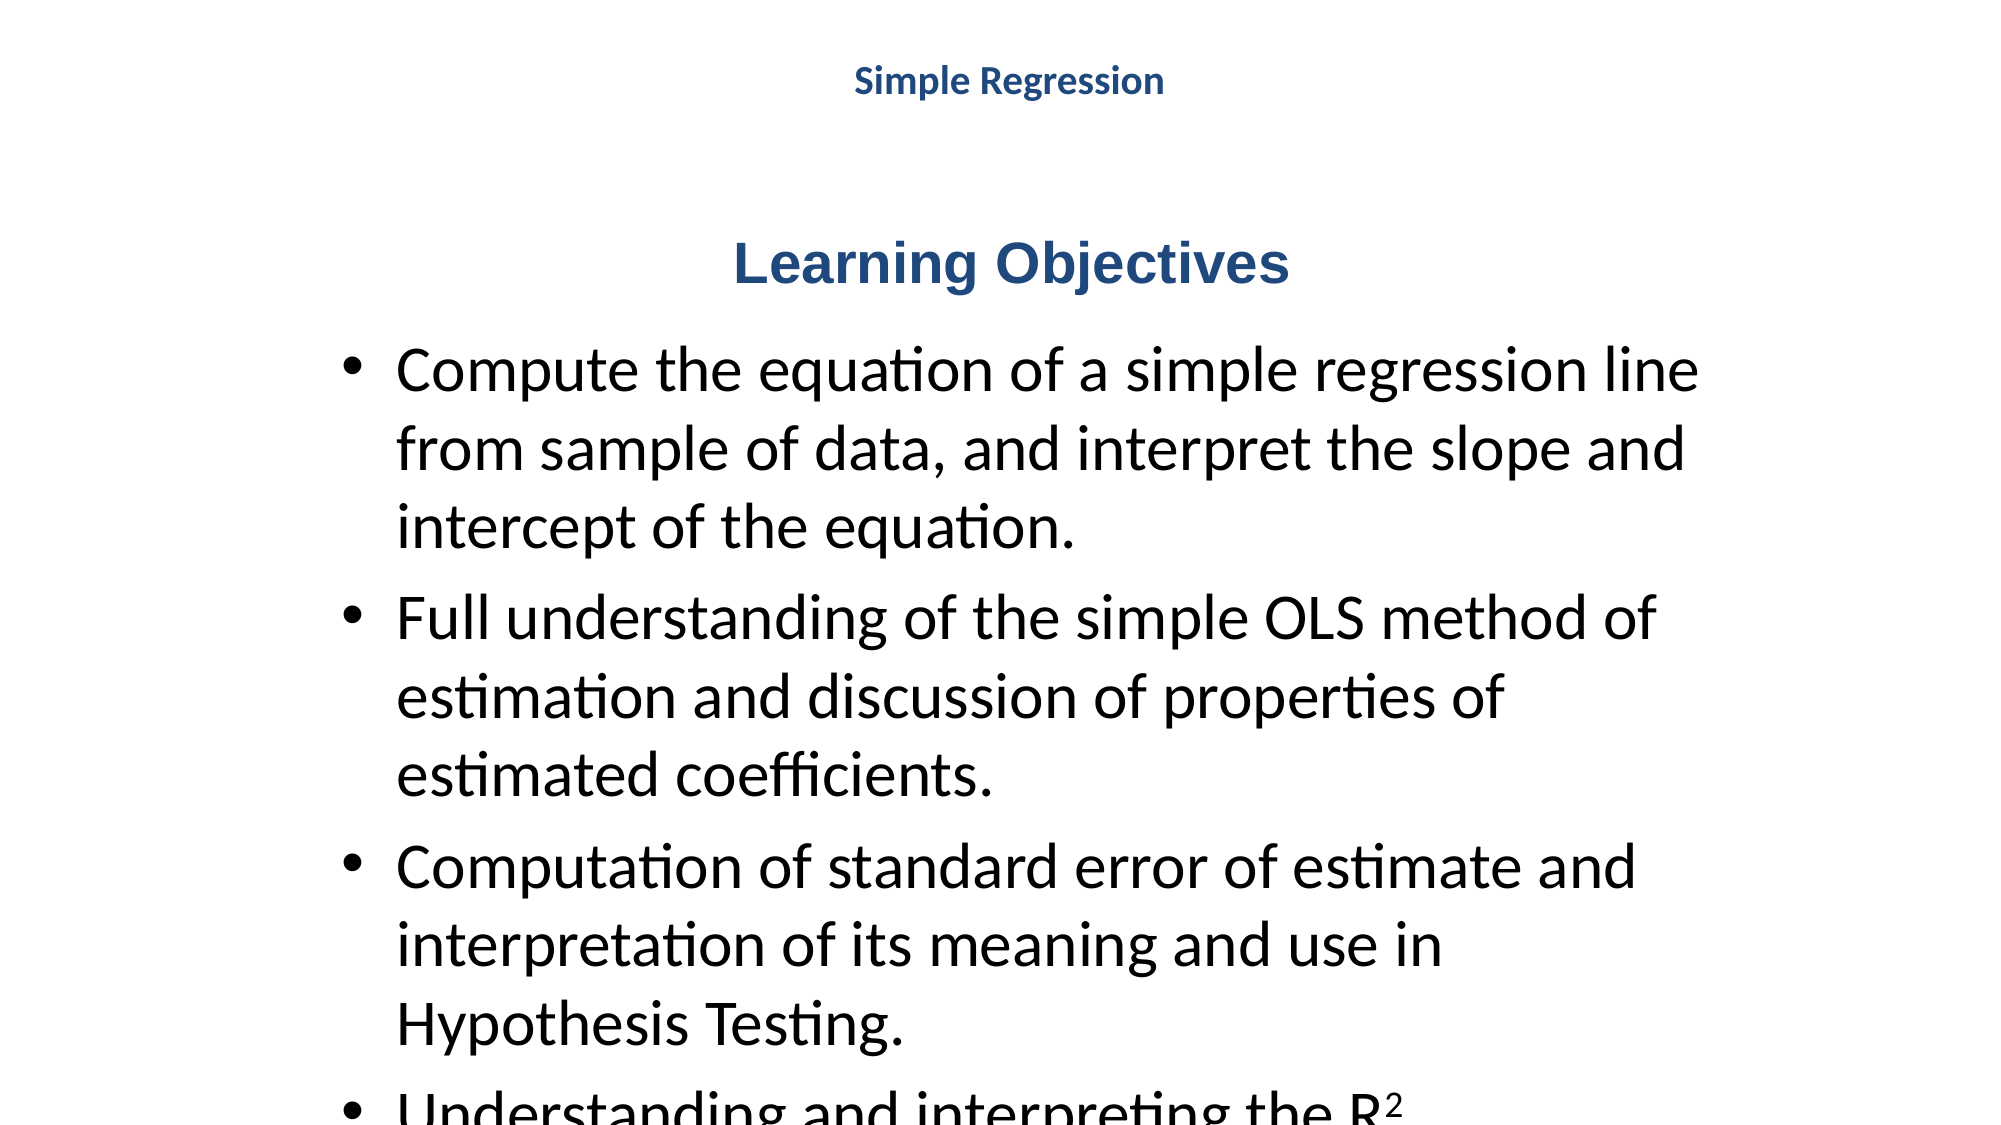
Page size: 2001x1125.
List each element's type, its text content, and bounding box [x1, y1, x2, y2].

title Simple Regression [335, 45, 1686, 161]
list Compute the equation of a simple regression line from sample of data, and interpret the slope and intercept of the equation. Full understanding of the simple OLS method of estimation and discussion of properties of estimated coefficients. Computation of standard error of estimate and interpretation of its meaning and use in Hypothesis Testing. Understanding and interpreting the R2 [326, 318, 1750, 1125]
text_box Learning Objectives [350, 231, 1675, 303]
